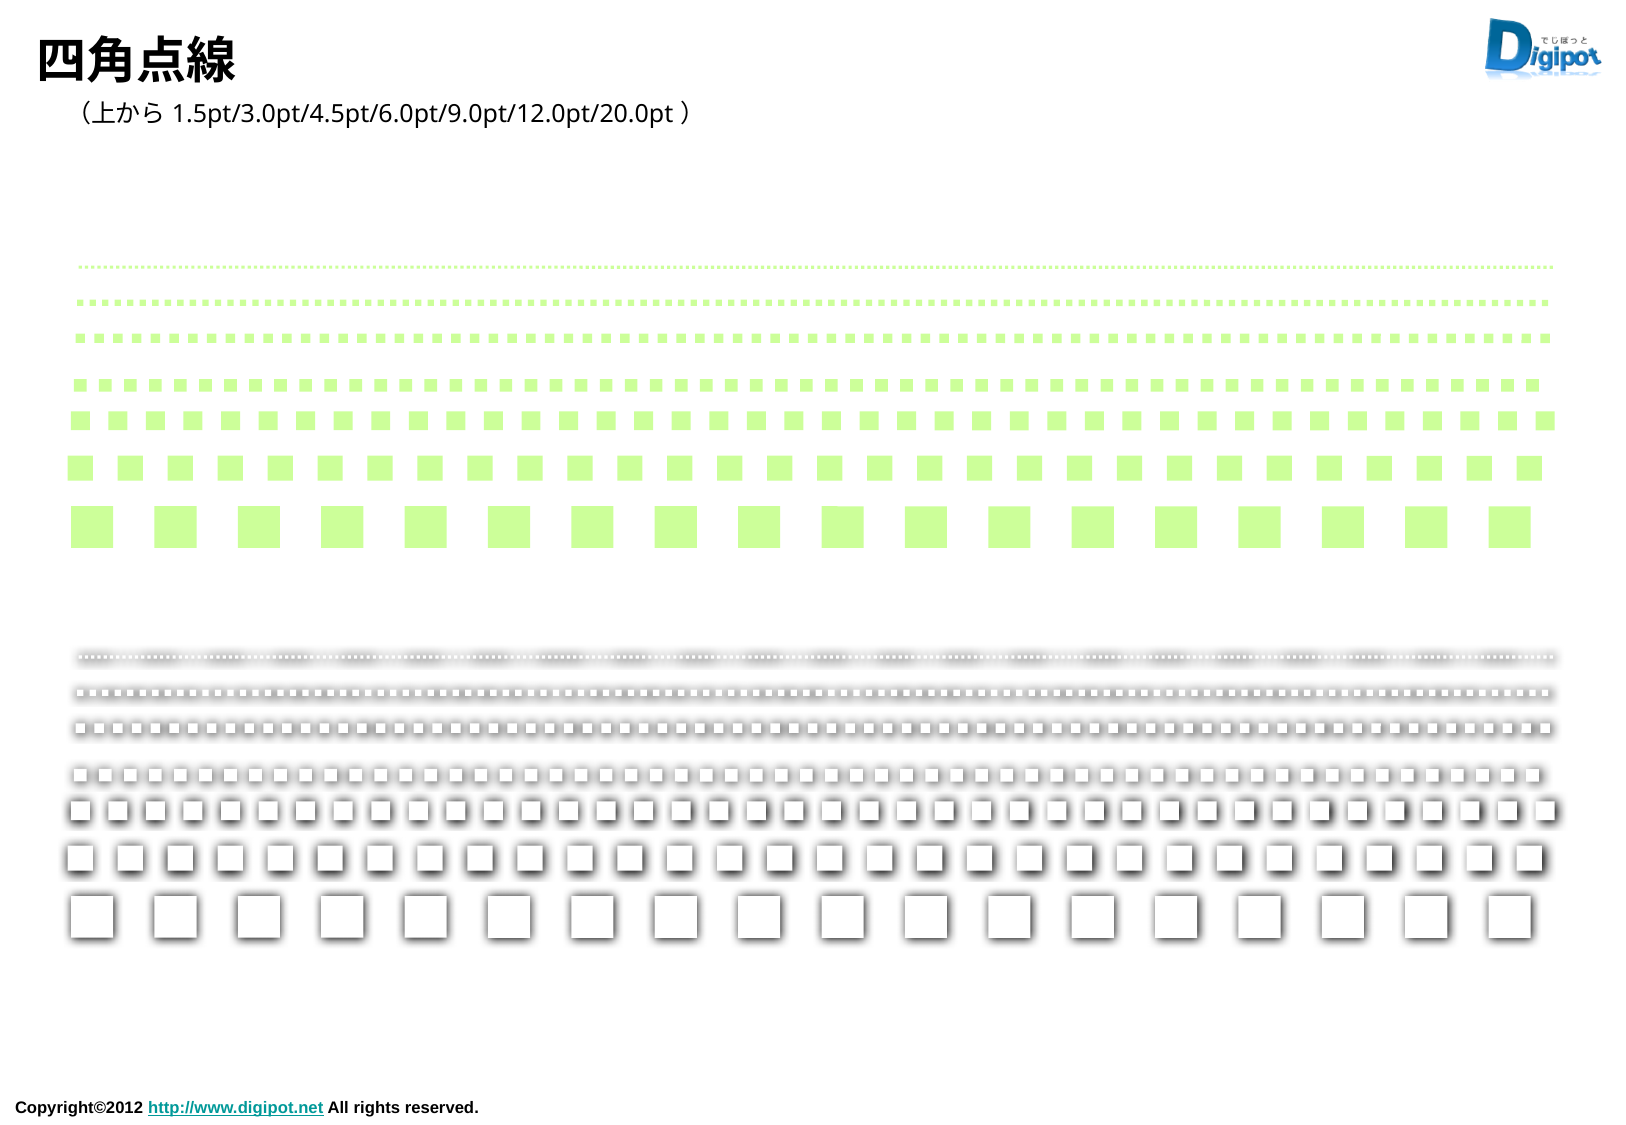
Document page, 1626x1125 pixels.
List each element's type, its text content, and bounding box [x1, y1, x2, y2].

title 四角点線 [21, 19, 881, 98]
picture [1485, 18, 1602, 82]
text_box （上から1.5pt/3.0pt/4.5pt/6.0pt/9.0pt/12.0pt/20.0pt） [51, 90, 721, 135]
